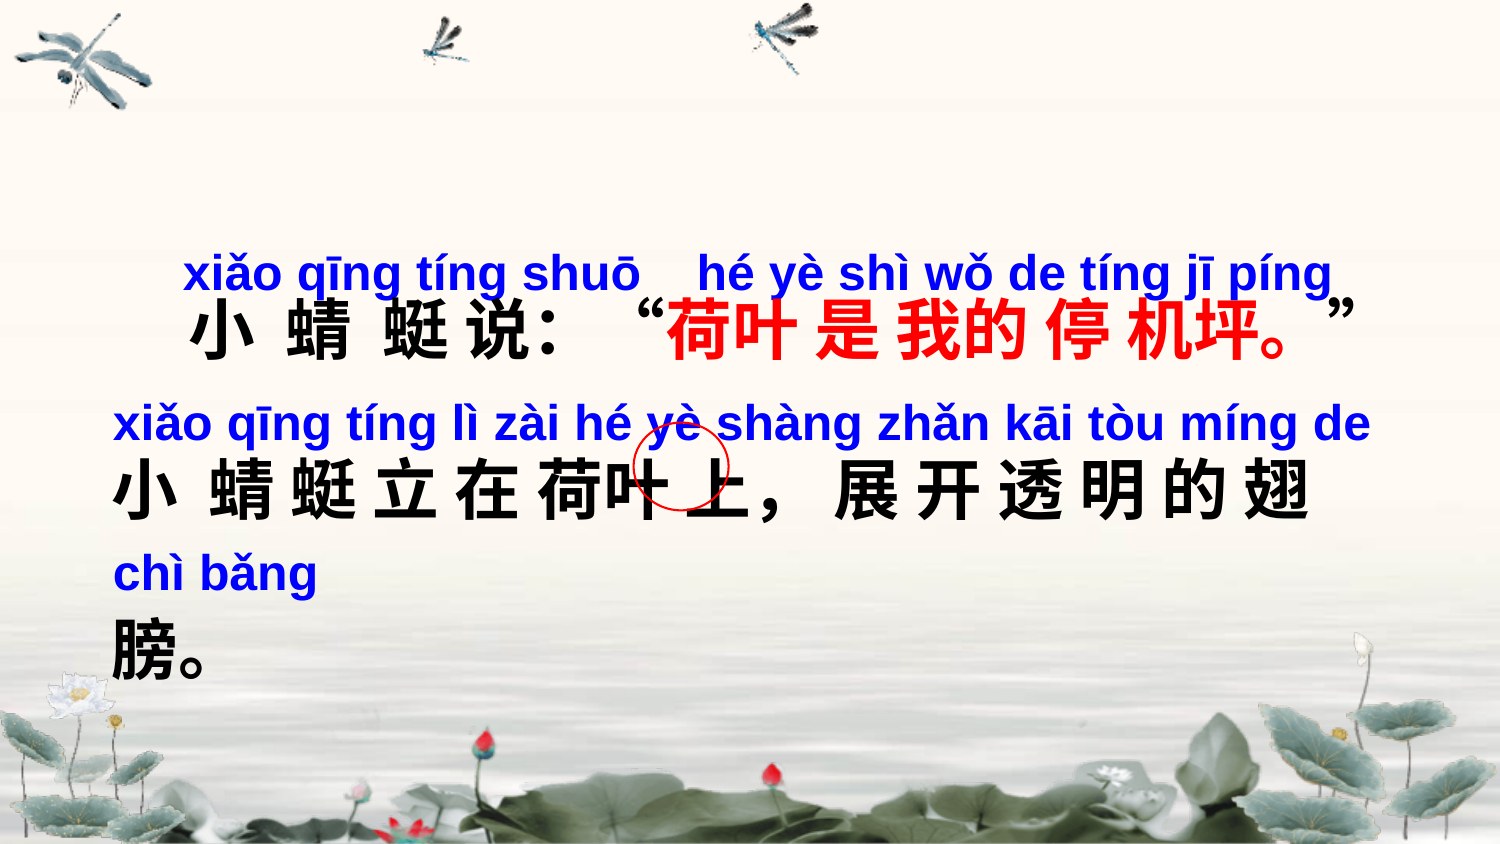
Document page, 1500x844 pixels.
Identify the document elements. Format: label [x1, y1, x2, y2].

picture [0, 0, 1500, 844]
text_box [96, 143, 1441, 701]
